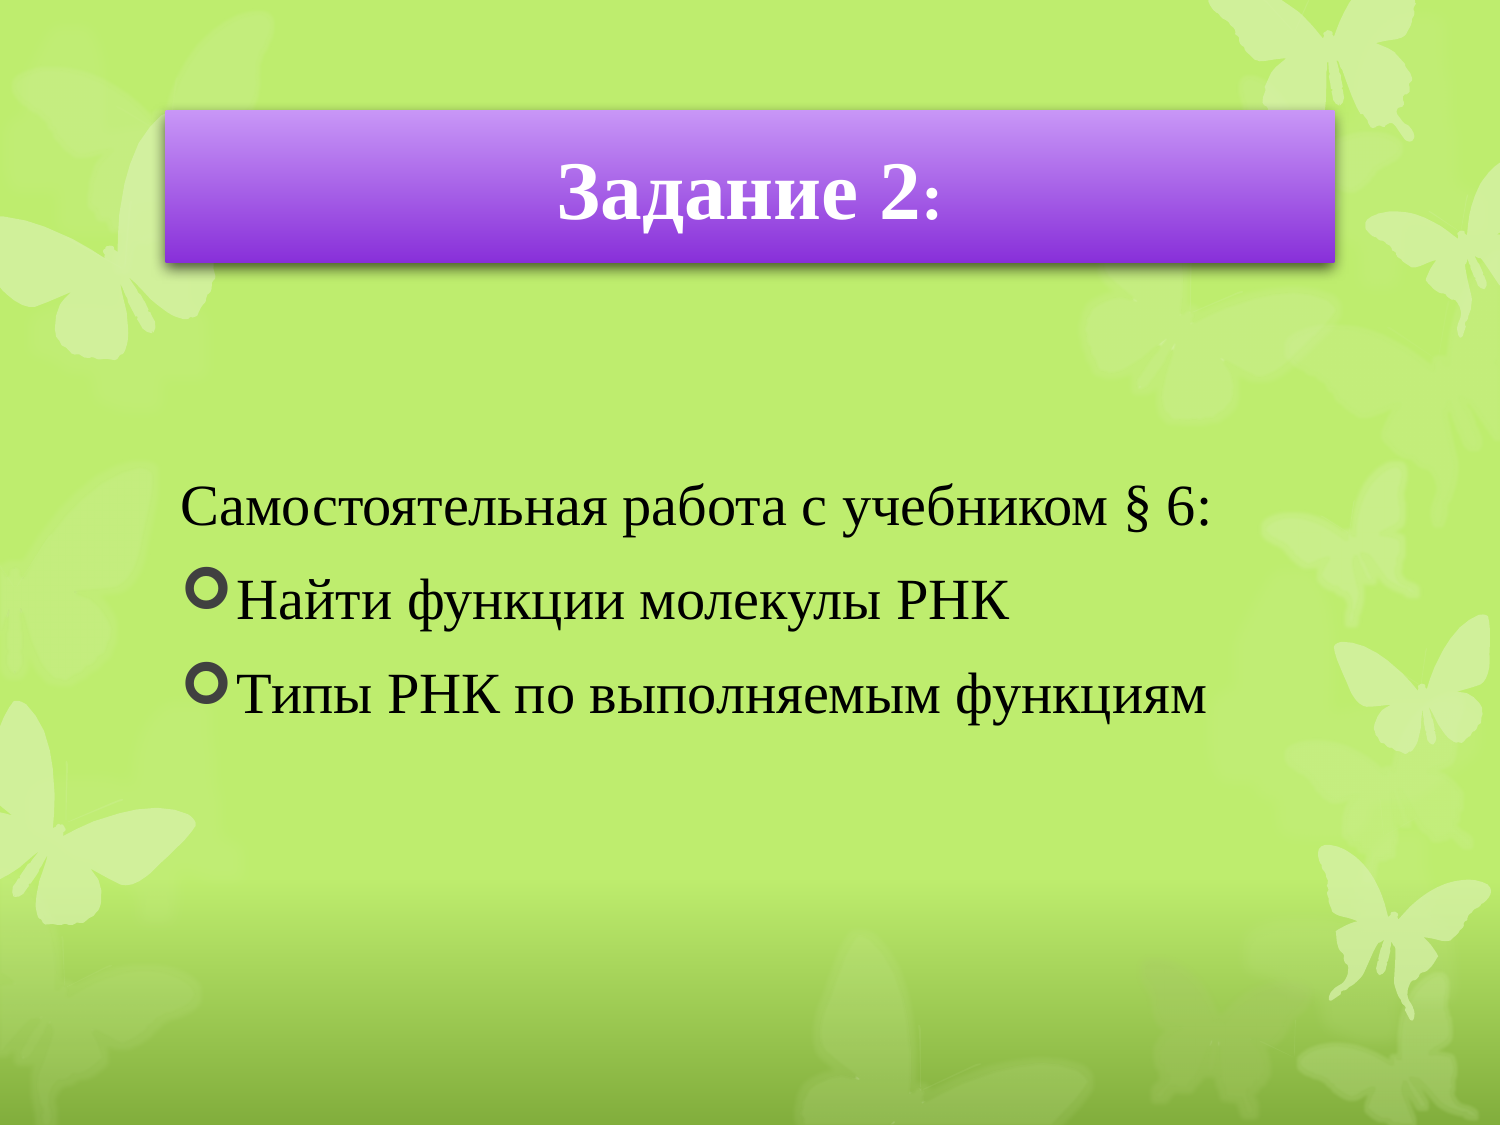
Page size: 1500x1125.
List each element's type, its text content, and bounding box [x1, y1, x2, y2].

list Самостоятельная работа с учебником § 6: Найти функции молекулы РНК Типы РНК по выполняемым функциям [165, 296, 1335, 962]
title Задание 2: [165, 110, 1335, 263]
